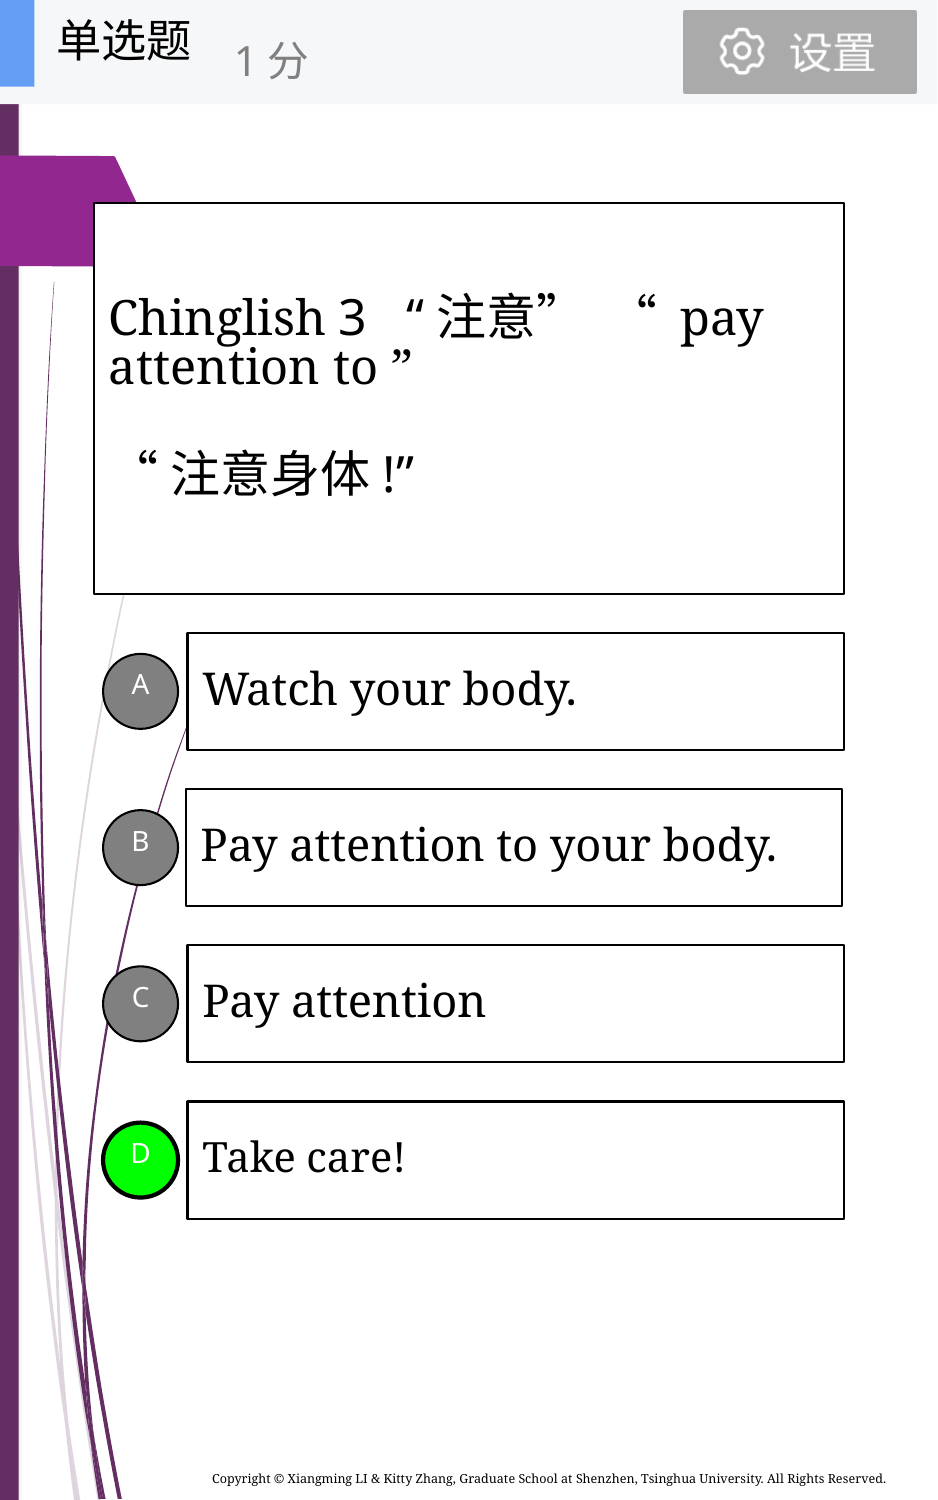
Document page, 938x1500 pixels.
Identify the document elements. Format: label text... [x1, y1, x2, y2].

text_box C [103, 966, 179, 1042]
text_box Pay attention to your body. [185, 788, 842, 907]
text_box B [103, 810, 179, 886]
text_box Watch your body. [187, 632, 844, 750]
text_box A [103, 653, 179, 729]
text_box Pay attention [187, 945, 844, 1063]
text_box Take care! [187, 1101, 844, 1219]
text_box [0, 0, 938, 105]
text_box Chinglish 3 “注意” “ pay attention to ” “注意身体!” [93, 203, 844, 594]
picture [683, 10, 917, 94]
text_box D [103, 1122, 179, 1198]
